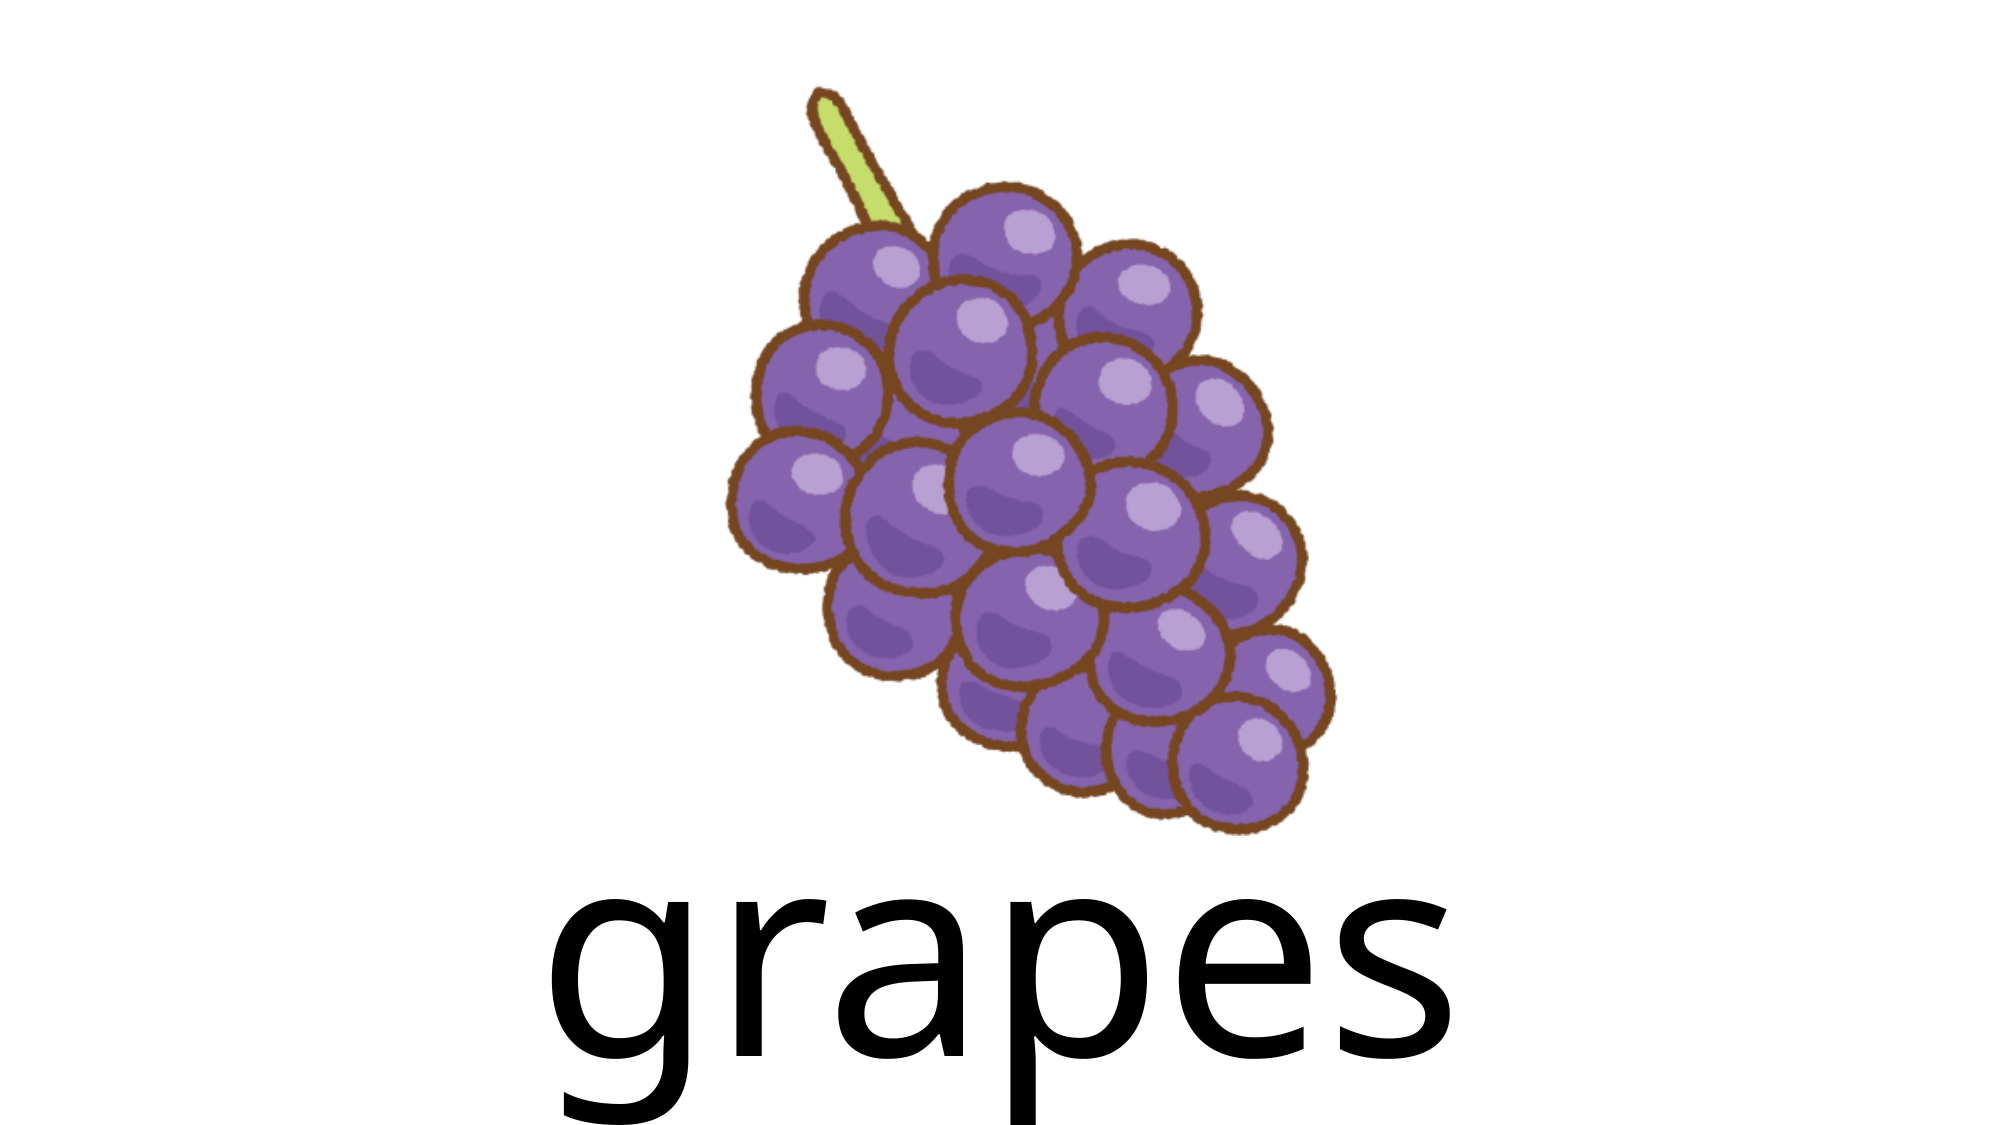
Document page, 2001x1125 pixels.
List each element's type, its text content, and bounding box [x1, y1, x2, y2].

text_box grapes [520, 761, 1479, 1122]
picture [592, 30, 1467, 905]
